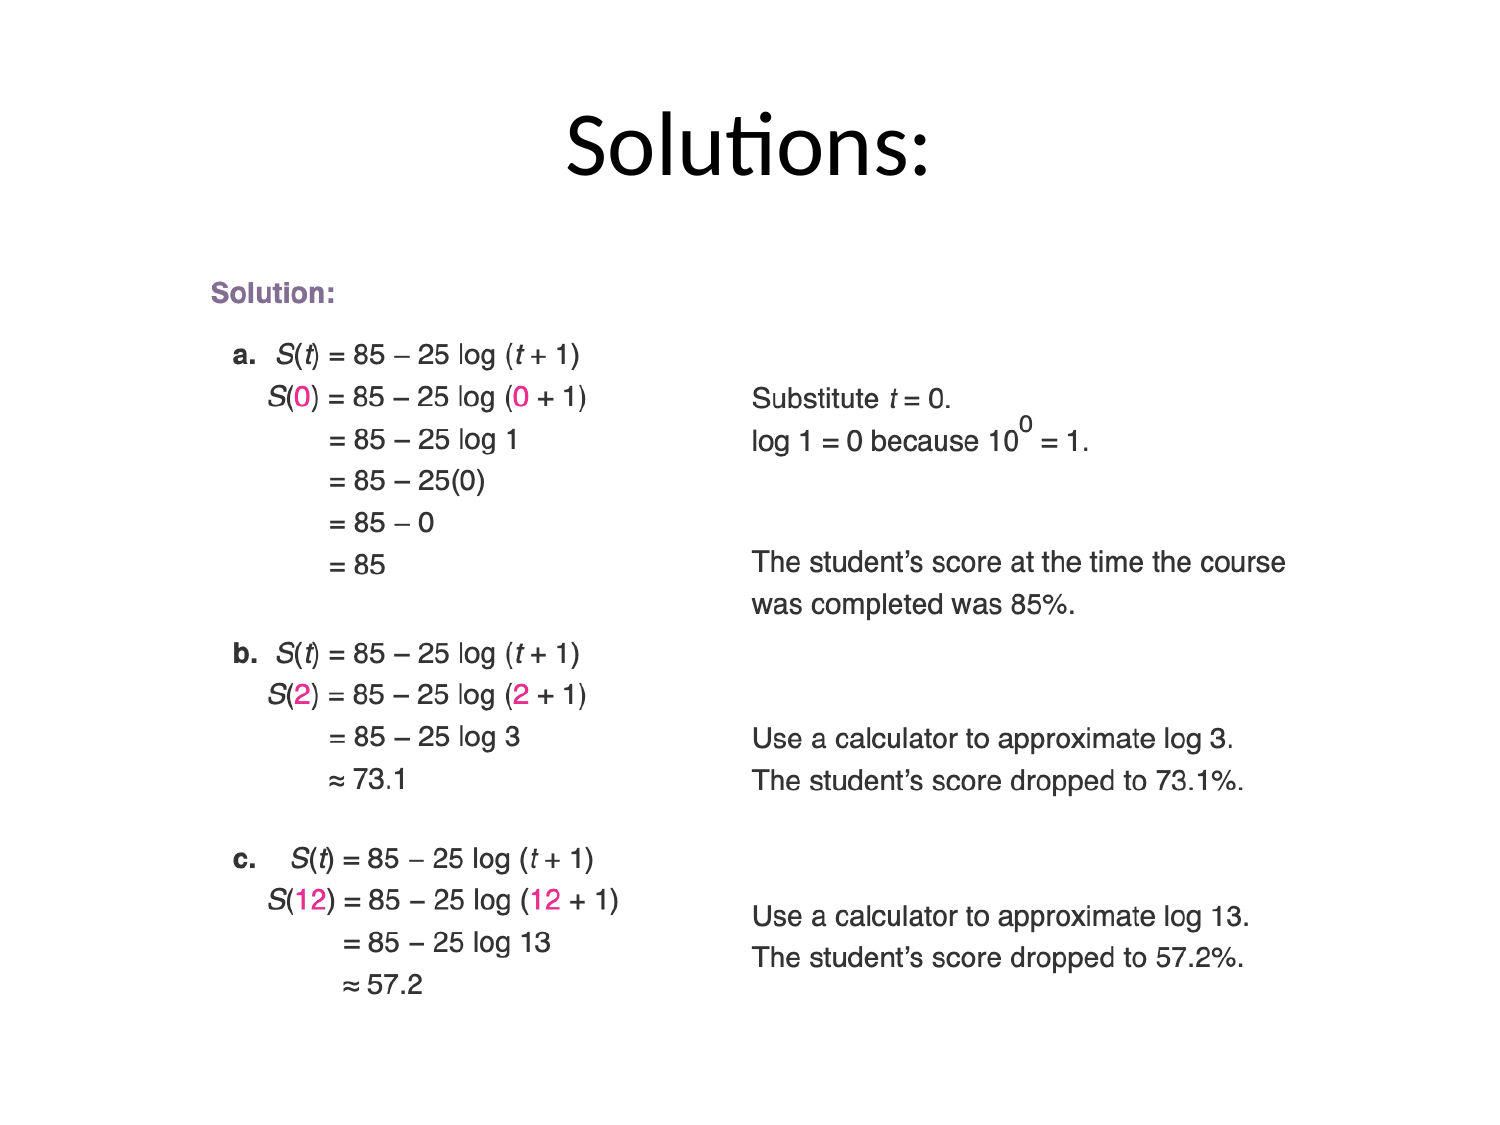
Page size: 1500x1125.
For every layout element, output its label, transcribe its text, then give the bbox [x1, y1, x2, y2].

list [74, 262, 1426, 1006]
title Solutions: [75, 45, 1425, 233]
